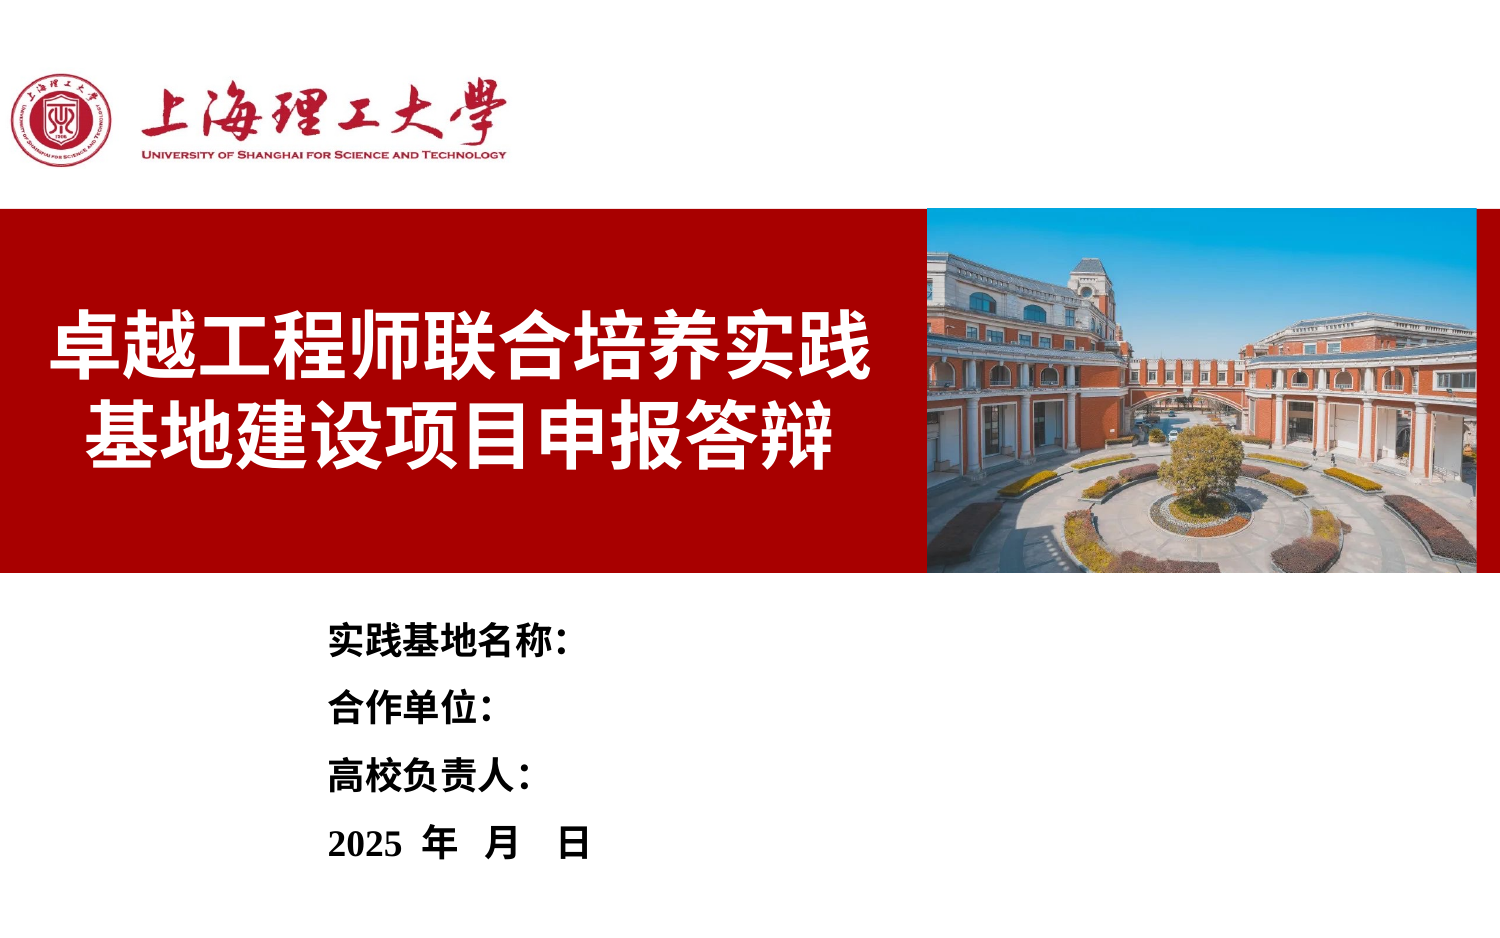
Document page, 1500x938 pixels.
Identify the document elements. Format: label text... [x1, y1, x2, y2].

picture [926, 226, 1477, 574]
picture [5, 66, 517, 169]
text_box 卓越工程师联合培养实践基地建设项目申报答辩 [0, 291, 920, 487]
text_box 实践基地名称： 合作单位： 高校负责人： 2025 年 月 日 [312, 586, 1162, 872]
text_box [1474, 207, 1500, 575]
text_box [0, 207, 927, 575]
